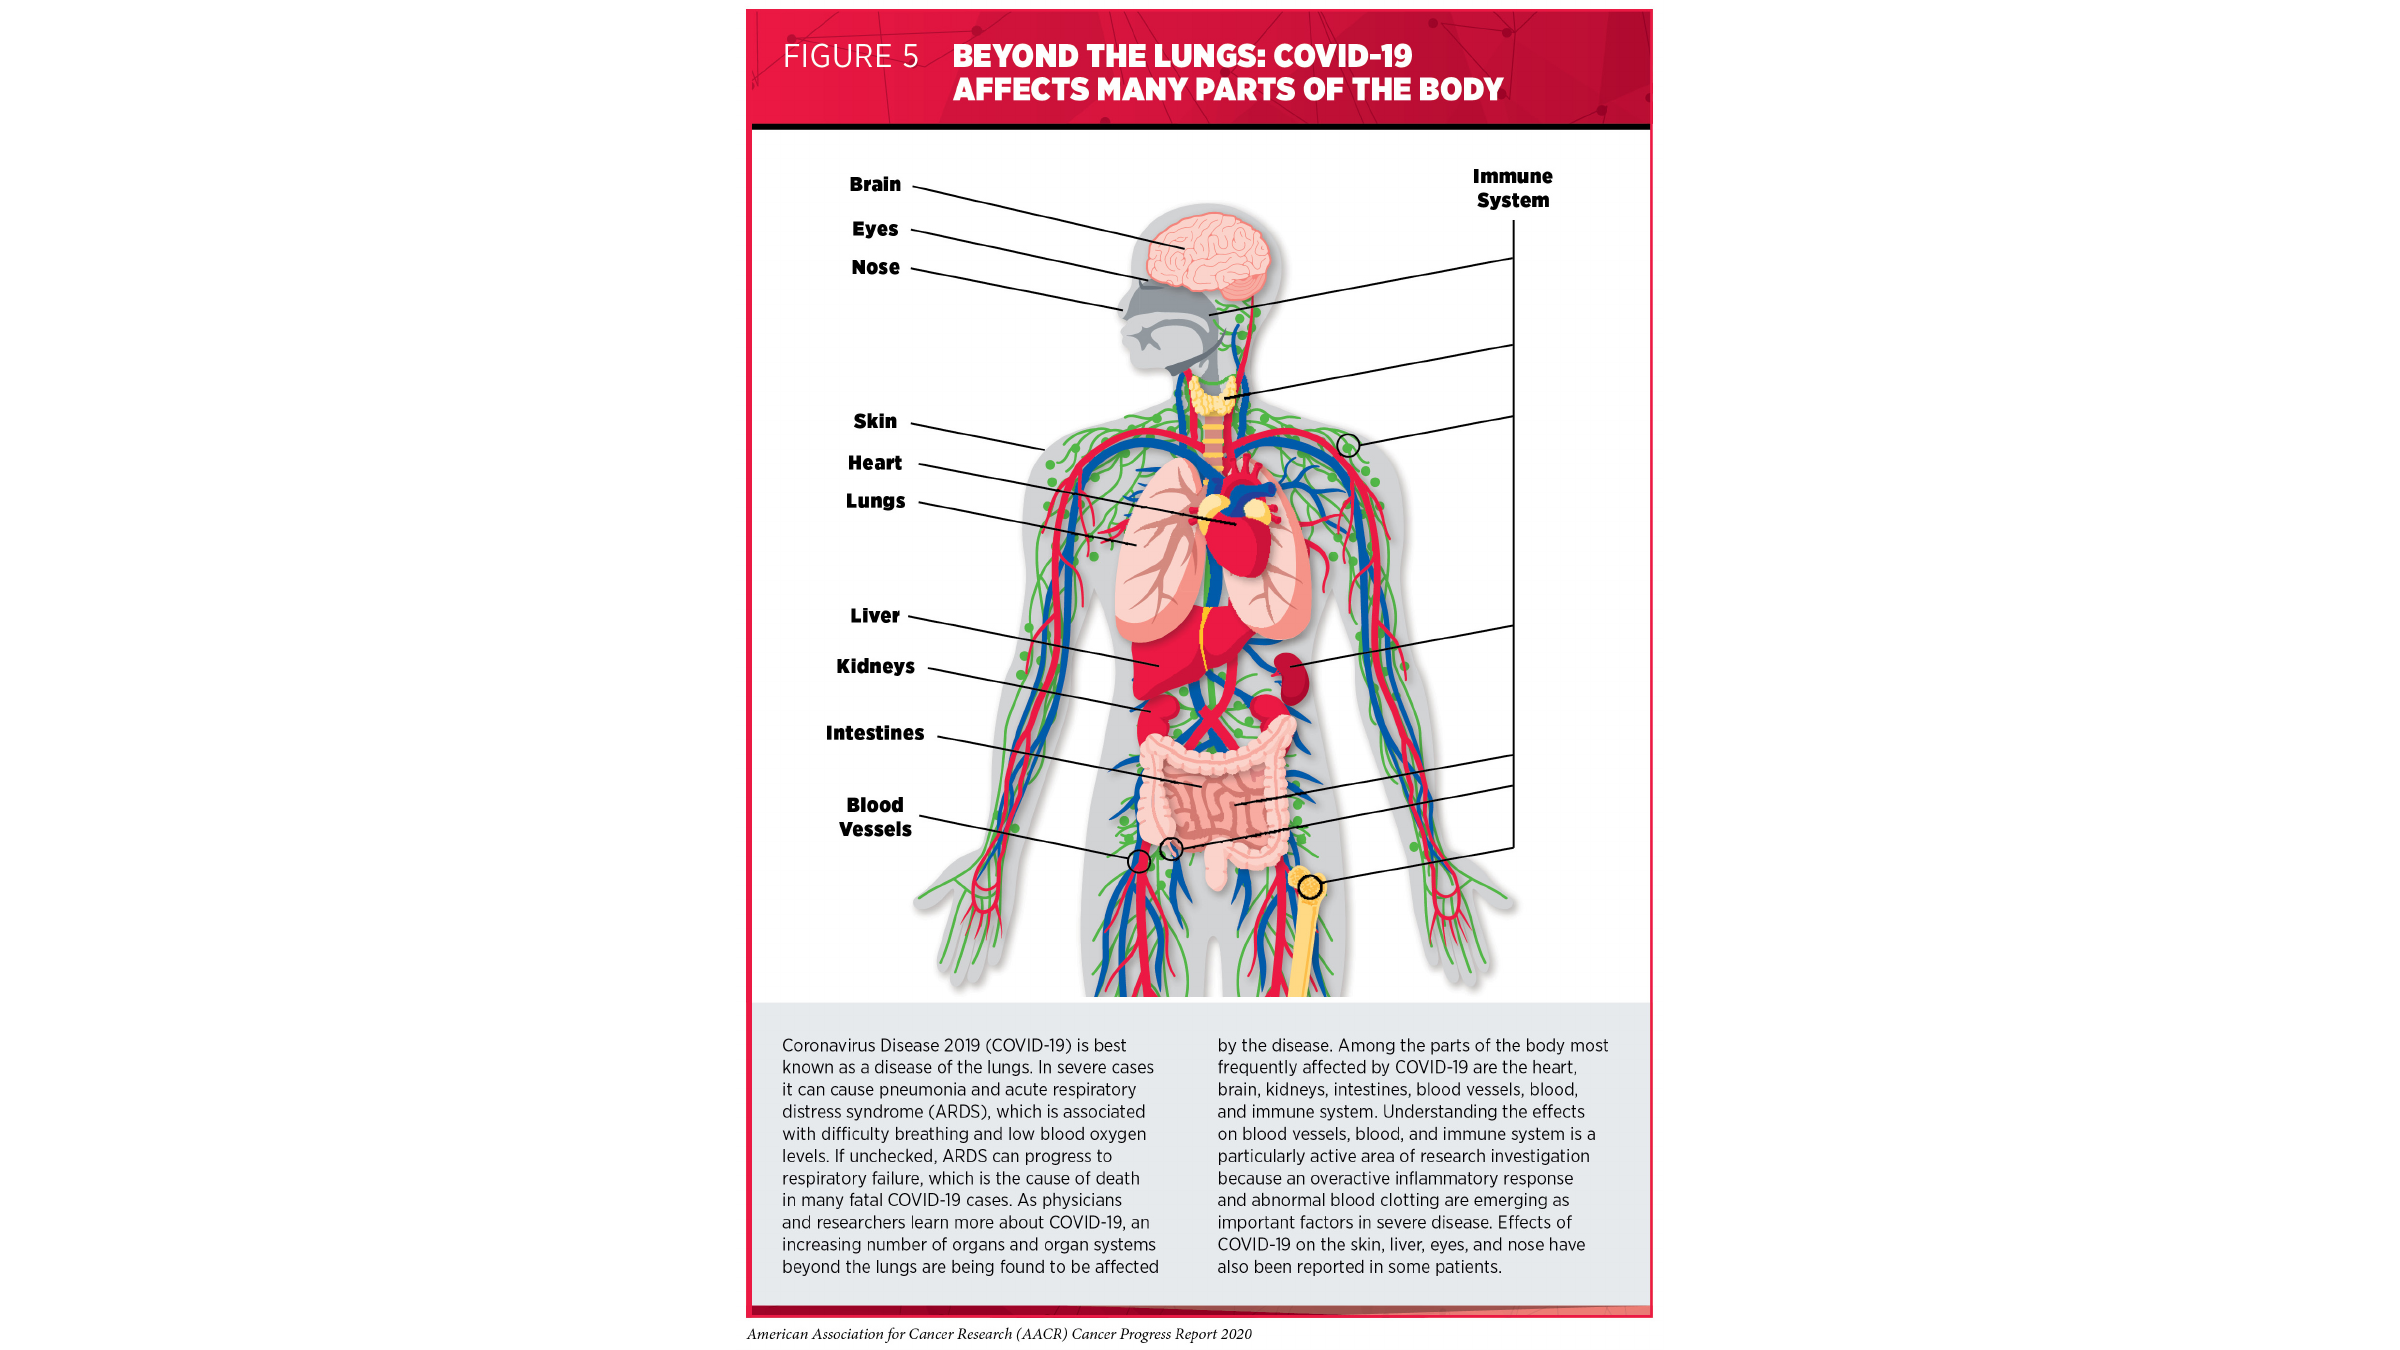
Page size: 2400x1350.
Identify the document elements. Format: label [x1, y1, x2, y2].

picture [736, 0, 1664, 1350]
